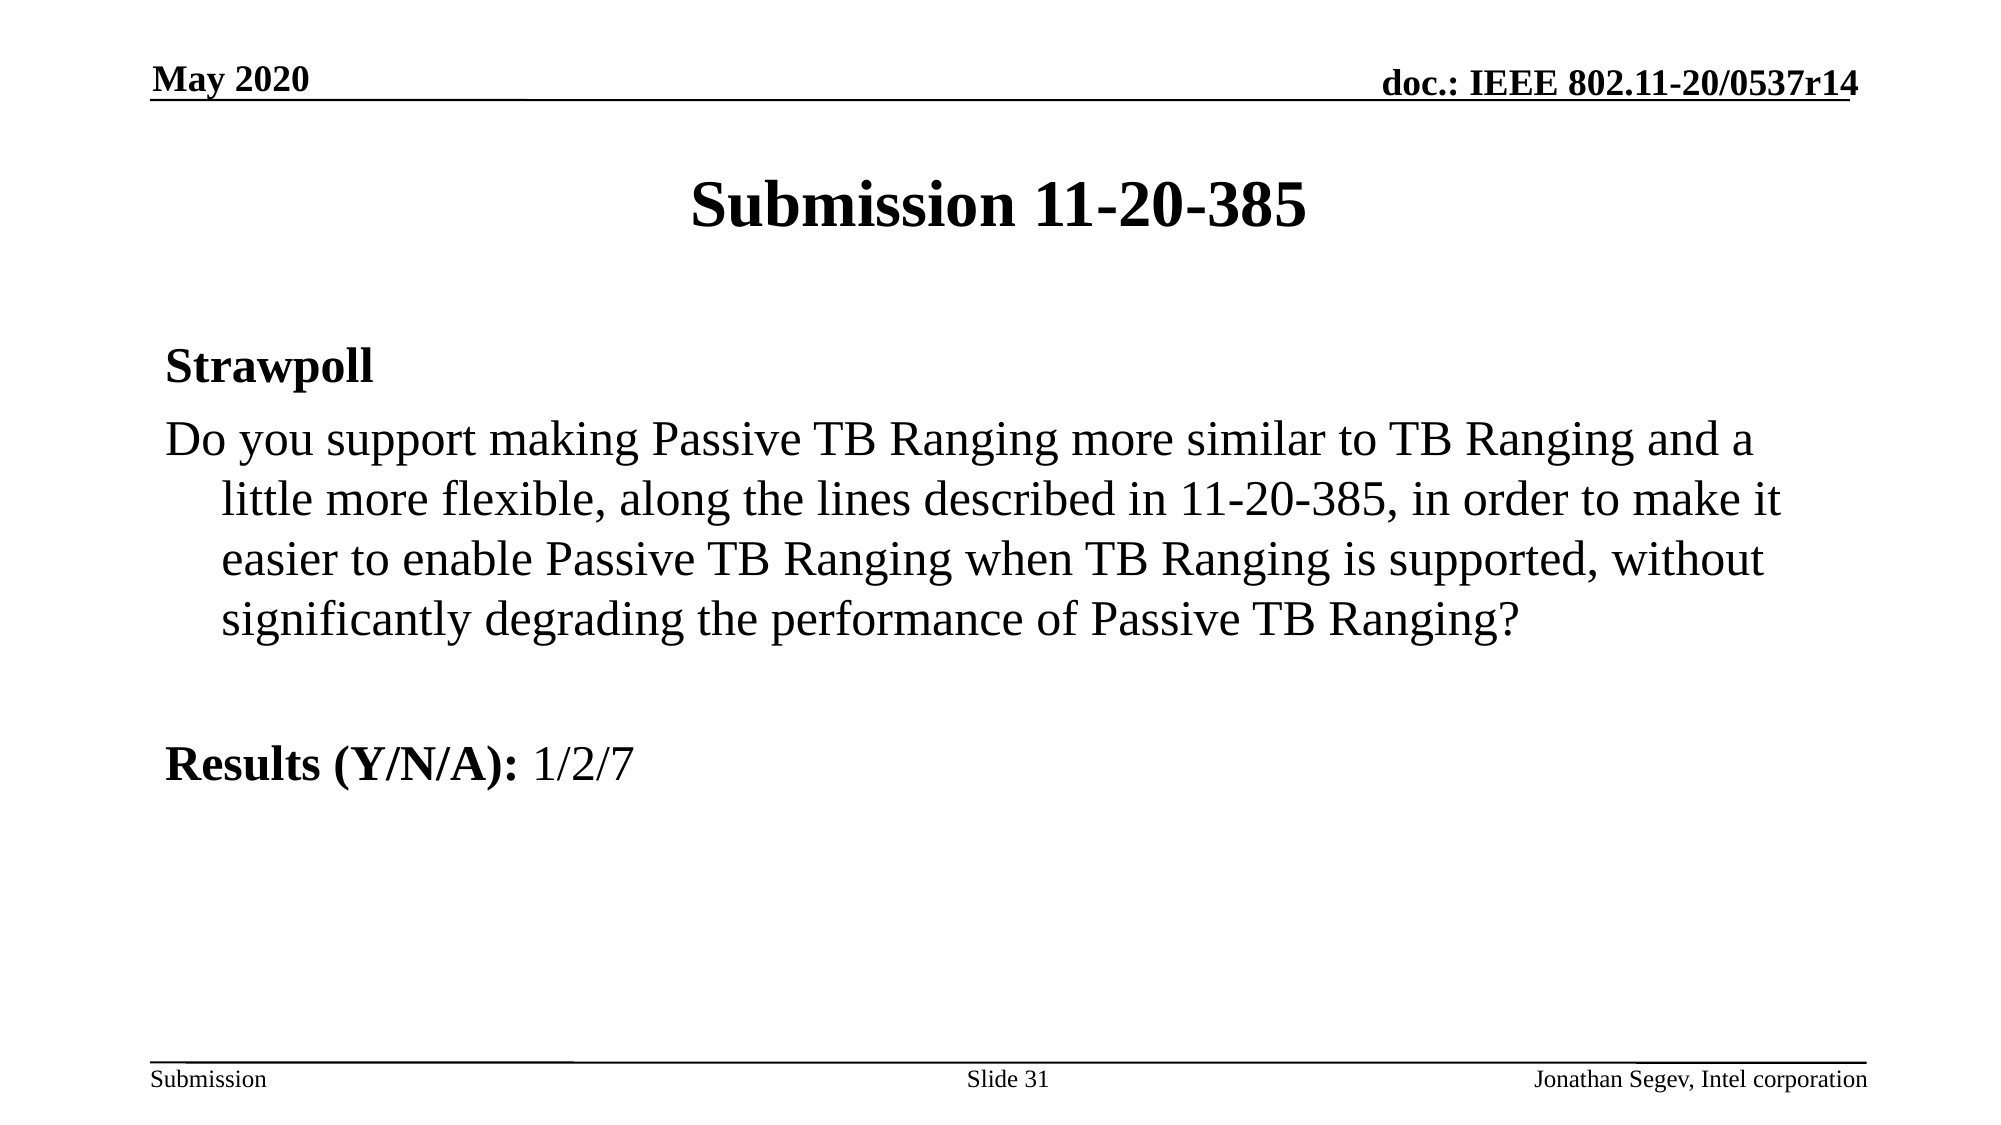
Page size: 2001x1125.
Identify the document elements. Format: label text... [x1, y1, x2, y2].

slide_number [152, 54, 563, 100]
footer Jonathan Segev, Intel corporation [1171, 1061, 1869, 1093]
slide_number Slide 31 [950, 1061, 1067, 1123]
title Submission 11-20-385 [149, 112, 1850, 288]
list Strawpoll Do you support making Passive TB Ranging more similar to TB Ranging and a little more flexible, along the lines described in 11-20-385, in order to make it easier to enable Passive TB Ranging when TB Ranging is supported, without significantly degrading the performance of Passive TB Ranging? Results (Y/N/A): 1/2/7 [149, 324, 1850, 1000]
